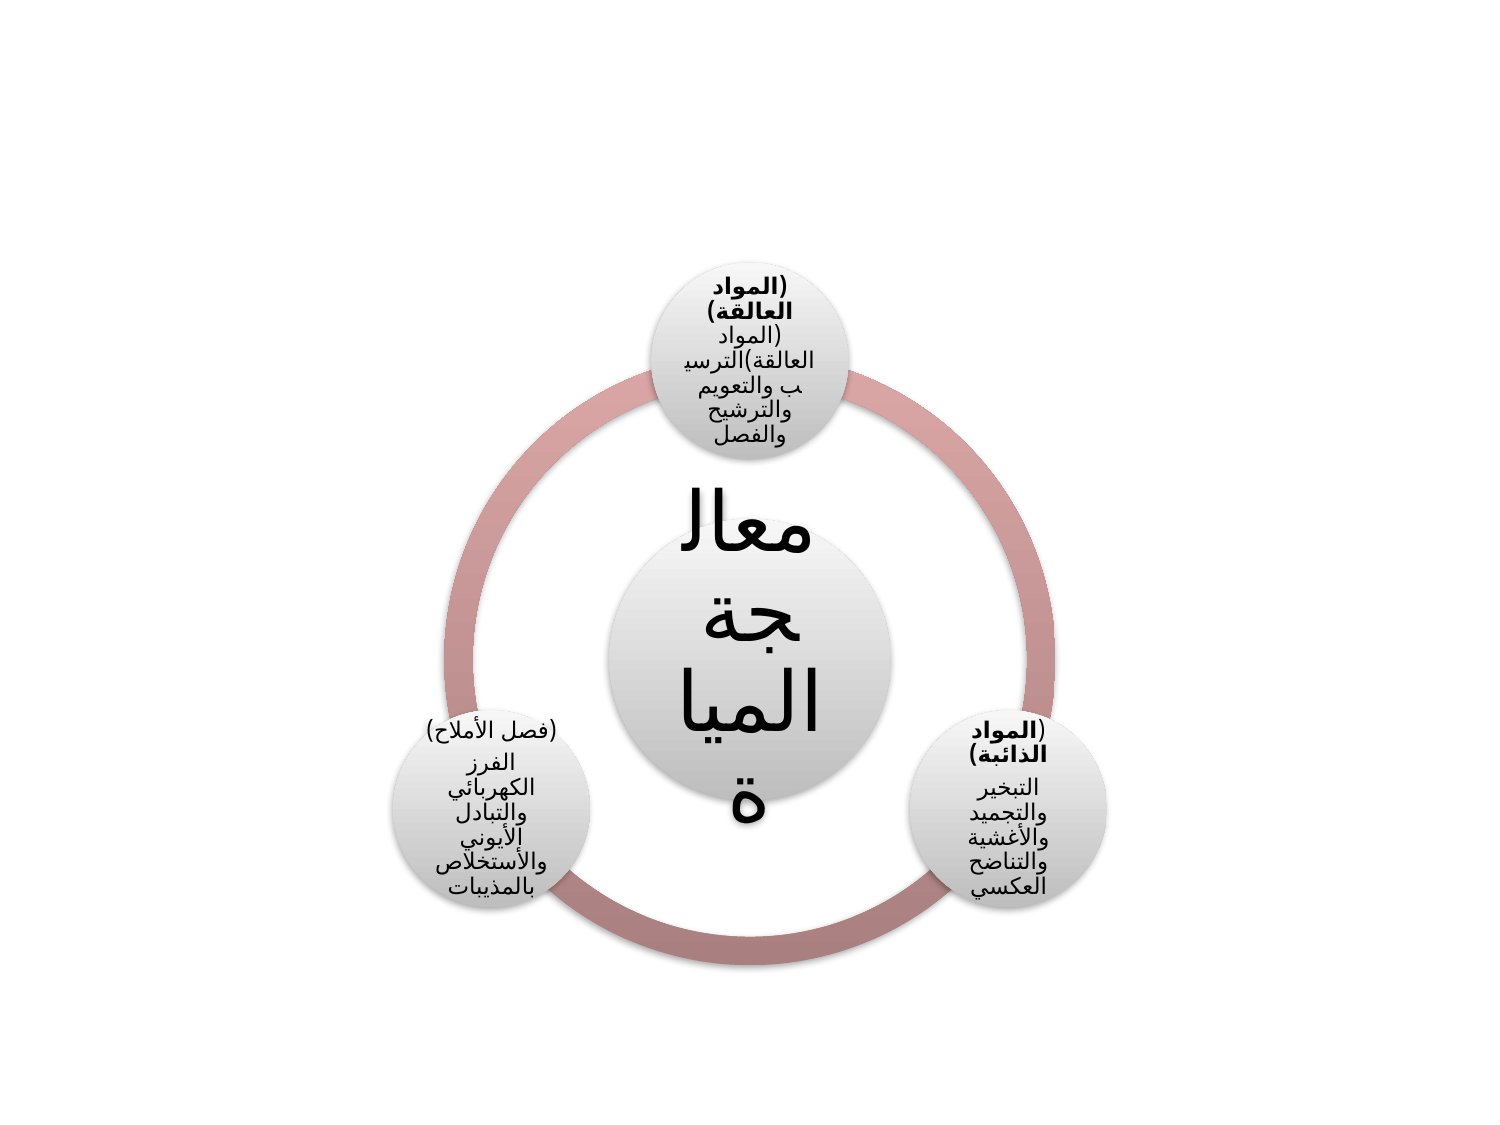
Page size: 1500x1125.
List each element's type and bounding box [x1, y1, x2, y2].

list [74, 262, 1426, 1006]
